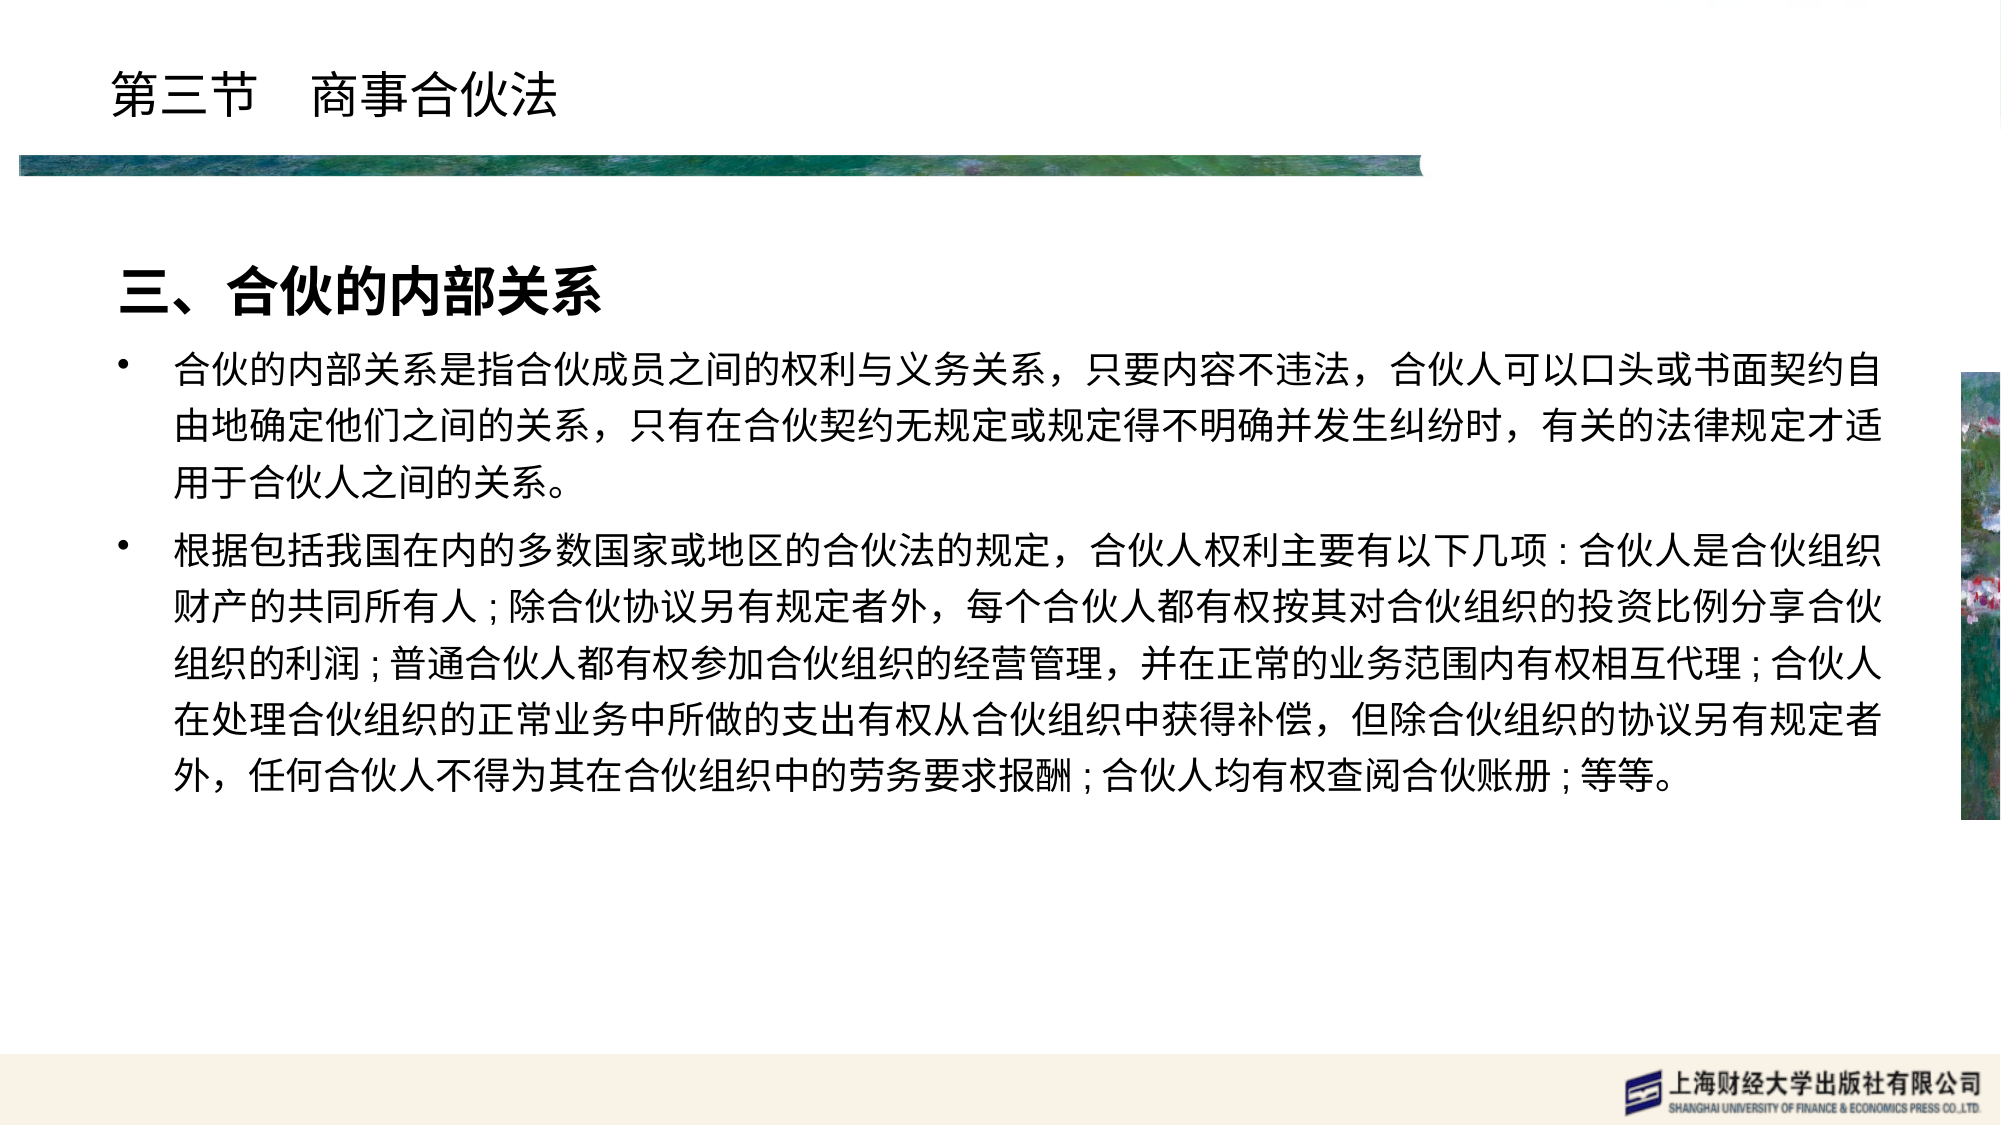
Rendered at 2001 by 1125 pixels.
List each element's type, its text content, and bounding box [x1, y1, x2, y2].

title 第三节 商事合伙法 [94, 42, 1451, 146]
list 三、合伙的内部关系 合伙的内部关系是指合伙成员之间的权利与义务关系，只要内容不违法，合伙人可以口头或书面契约自由地确定他们之间的关系，只有在合伙契约无规定或规定得不明确并发生纠纷时，有关的法律规定才适用于合伙人之间的关系。 根据包括我国在内的多数国家或地区的合伙法的规定，合伙人权利主要有以下几项:合伙人是合伙组织财产的共同所有人;除合伙协议另有规定者外，每个合伙人都有权按其对合伙组织的投资比例分享合伙组织的利润;普通合伙人都有权参加合伙组织的经营管理，并在正常的业务范围内有权相互代理;合伙人在处理合伙组织的正常业务中所做的支出有权从合伙组织中获得补偿，但除合伙组织的协议另有规定者外，任何合伙人不得为其在合伙组织中的劳务要求报酬;合伙人均有权查阅合伙账册;等等。 [102, 233, 1898, 1032]
picture [0, 0, 2001, 1125]
